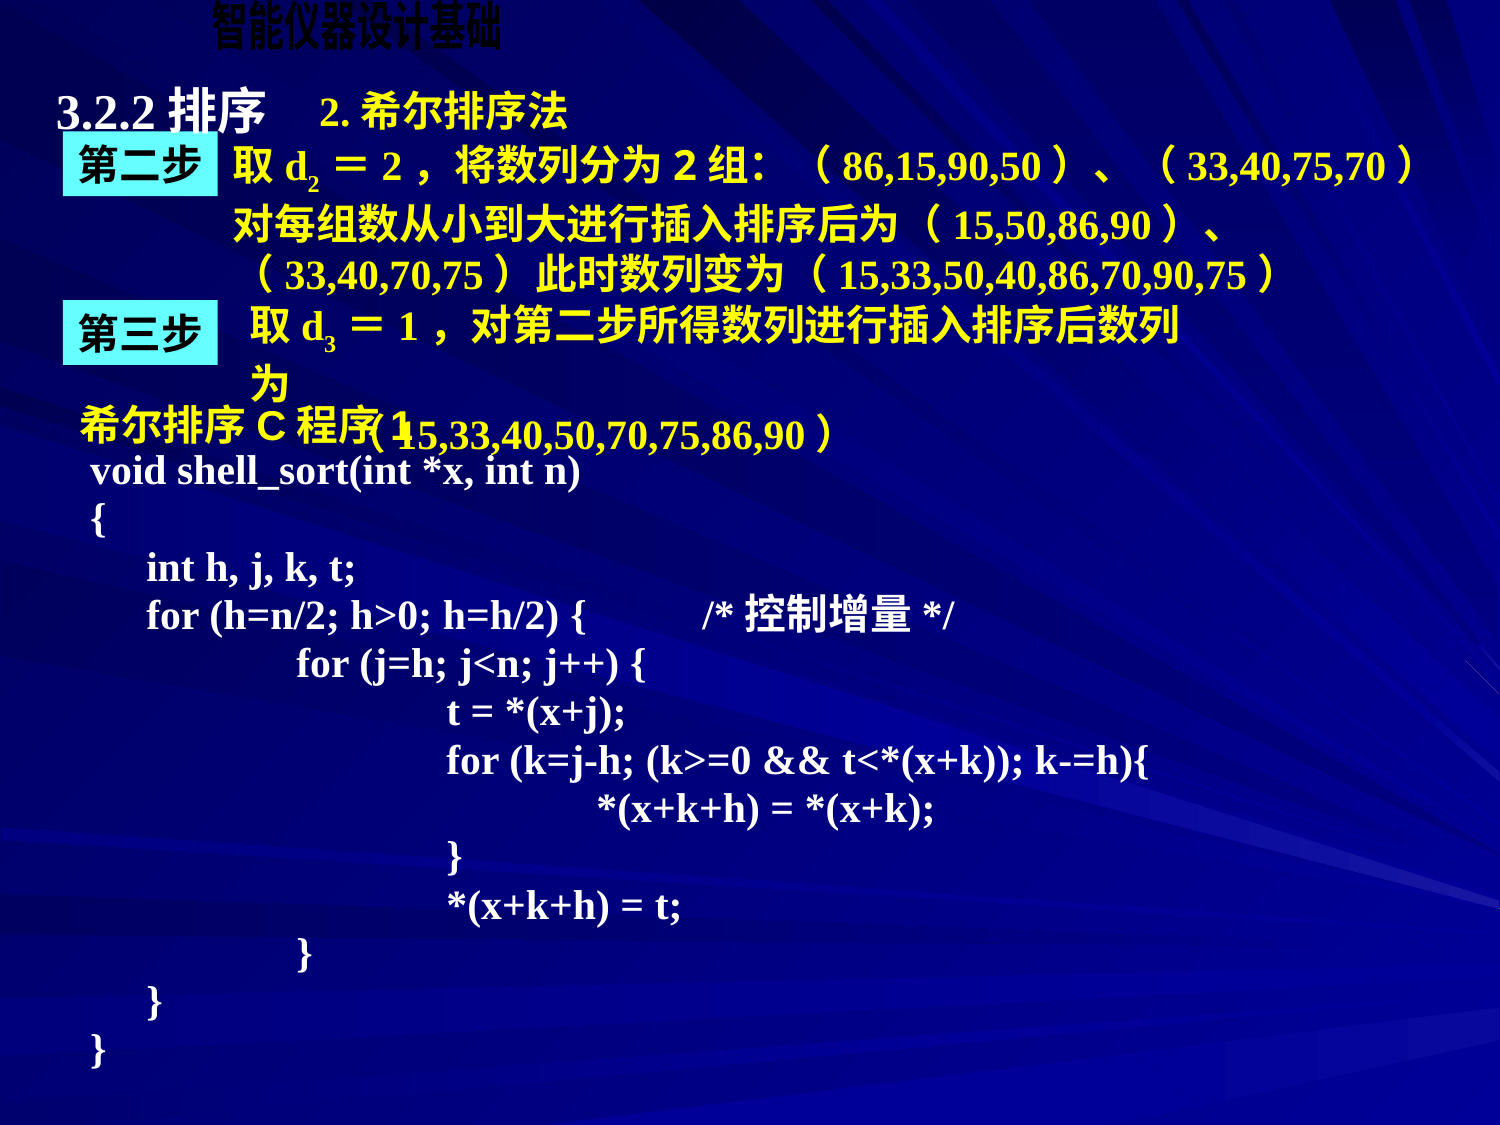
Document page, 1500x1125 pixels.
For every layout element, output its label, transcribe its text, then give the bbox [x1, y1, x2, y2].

text_box 希尔排序C程序1 [64, 390, 431, 457]
text_box 取d3＝1，对第二步所得数列进行插入排序后数列为 （15,33,40,50,70,75,86,90） [234, 291, 1230, 444]
text_box 2.希尔排序法 [304, 77, 955, 142]
text_box 取d2＝2，将数列分为2组：（86,15,90,50）、（33,40,75,70） 对每组数从小到大进行插入排序后为（15,50,86,90）、（33,40,70,75）此时数列变为（15,33,50,40,86,70,90,75） [218, 131, 1460, 306]
text_box void shell_sort(int *x, int n) { int h, j, k, t; for (h=n/2; h>0; h=h/2) { /*控制增量*/ for (j=h; j<n; j++) { t = *(x+j); for (k=j-h; (k>=0 && t<*(x+k)); k-=h){ *(x+k+h) = *(x+k); } *(x+k+h) = t; } } } [74, 444, 1425, 1098]
text_box 第三步 [62, 300, 218, 365]
text_box 3.2.2排序 [41, 71, 285, 147]
text_box 第二步 [62, 147, 218, 197]
